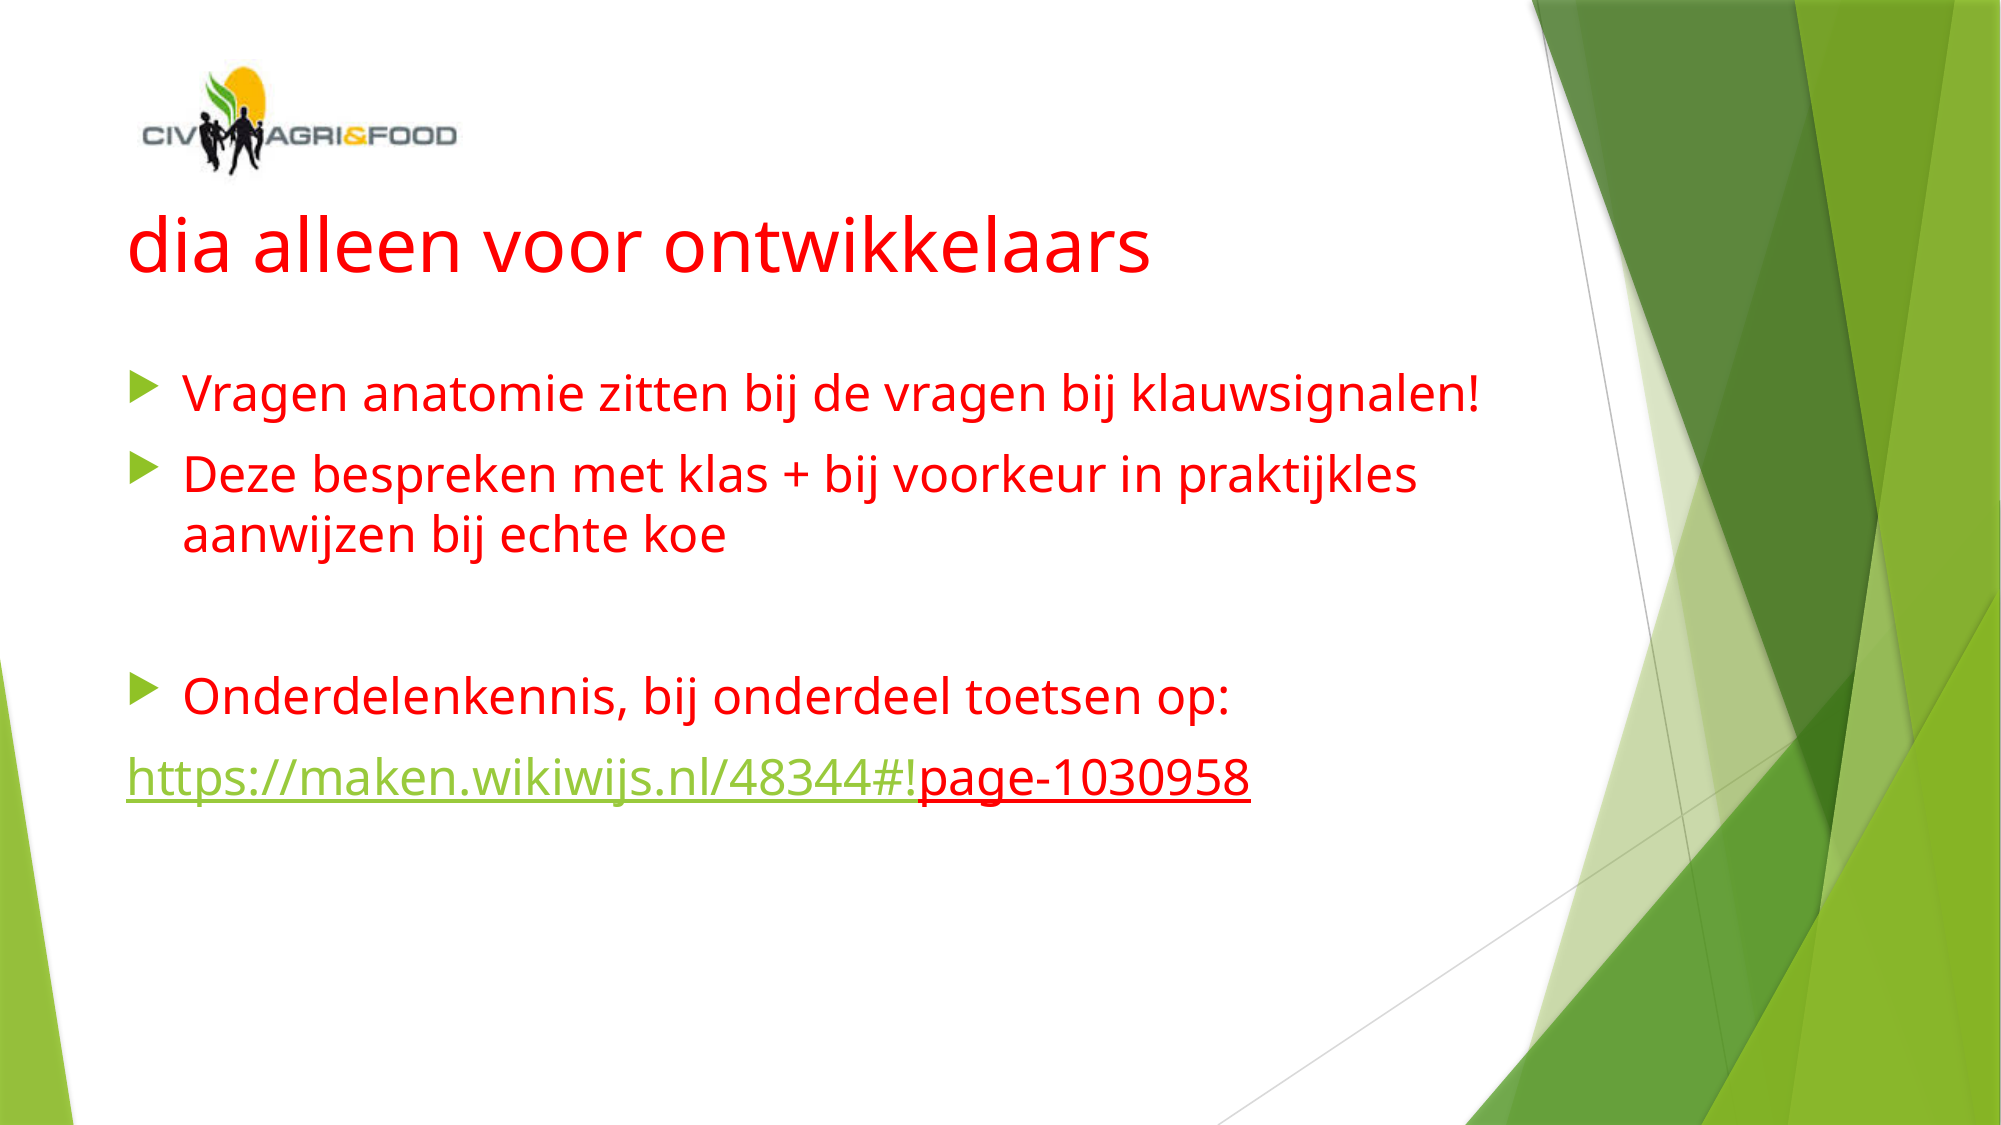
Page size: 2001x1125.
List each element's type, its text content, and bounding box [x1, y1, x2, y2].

list Vragen anatomie zitten bij de vragen bij klauwsignalen! Deze bespreken met klas + bij voorkeur in praktijkles aanwijzen bij echte koe Onderdelenkennis, bij onderdeel toetsen op: https://maken.wikiwijs.nl/48344#!page-1030958 [111, 354, 1522, 992]
title dia alleen voor ontwikkelaars [111, 99, 1522, 317]
picture [137, 59, 463, 99]
